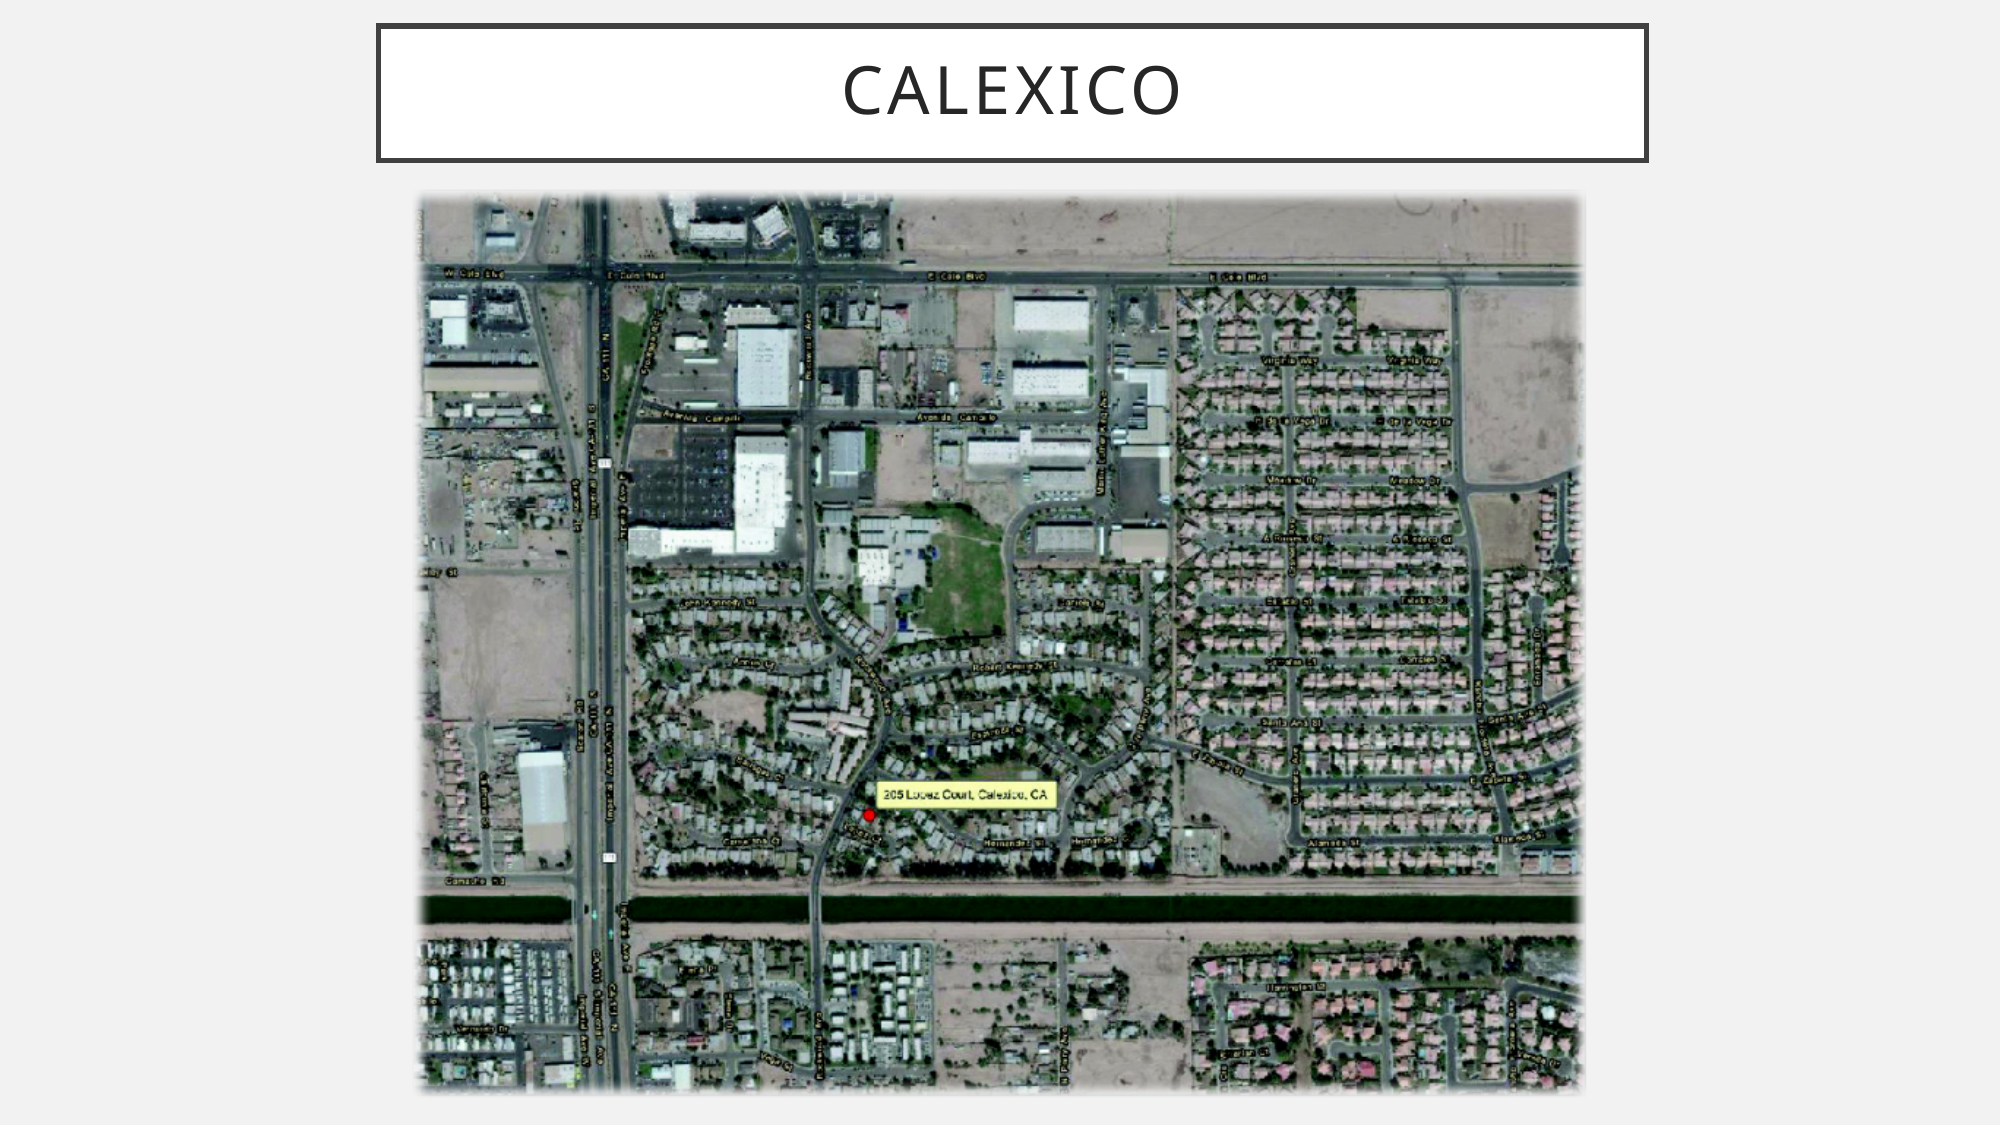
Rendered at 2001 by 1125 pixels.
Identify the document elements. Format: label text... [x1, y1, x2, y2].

picture [412, 188, 1588, 1098]
title Calexico [376, 23, 1649, 163]
